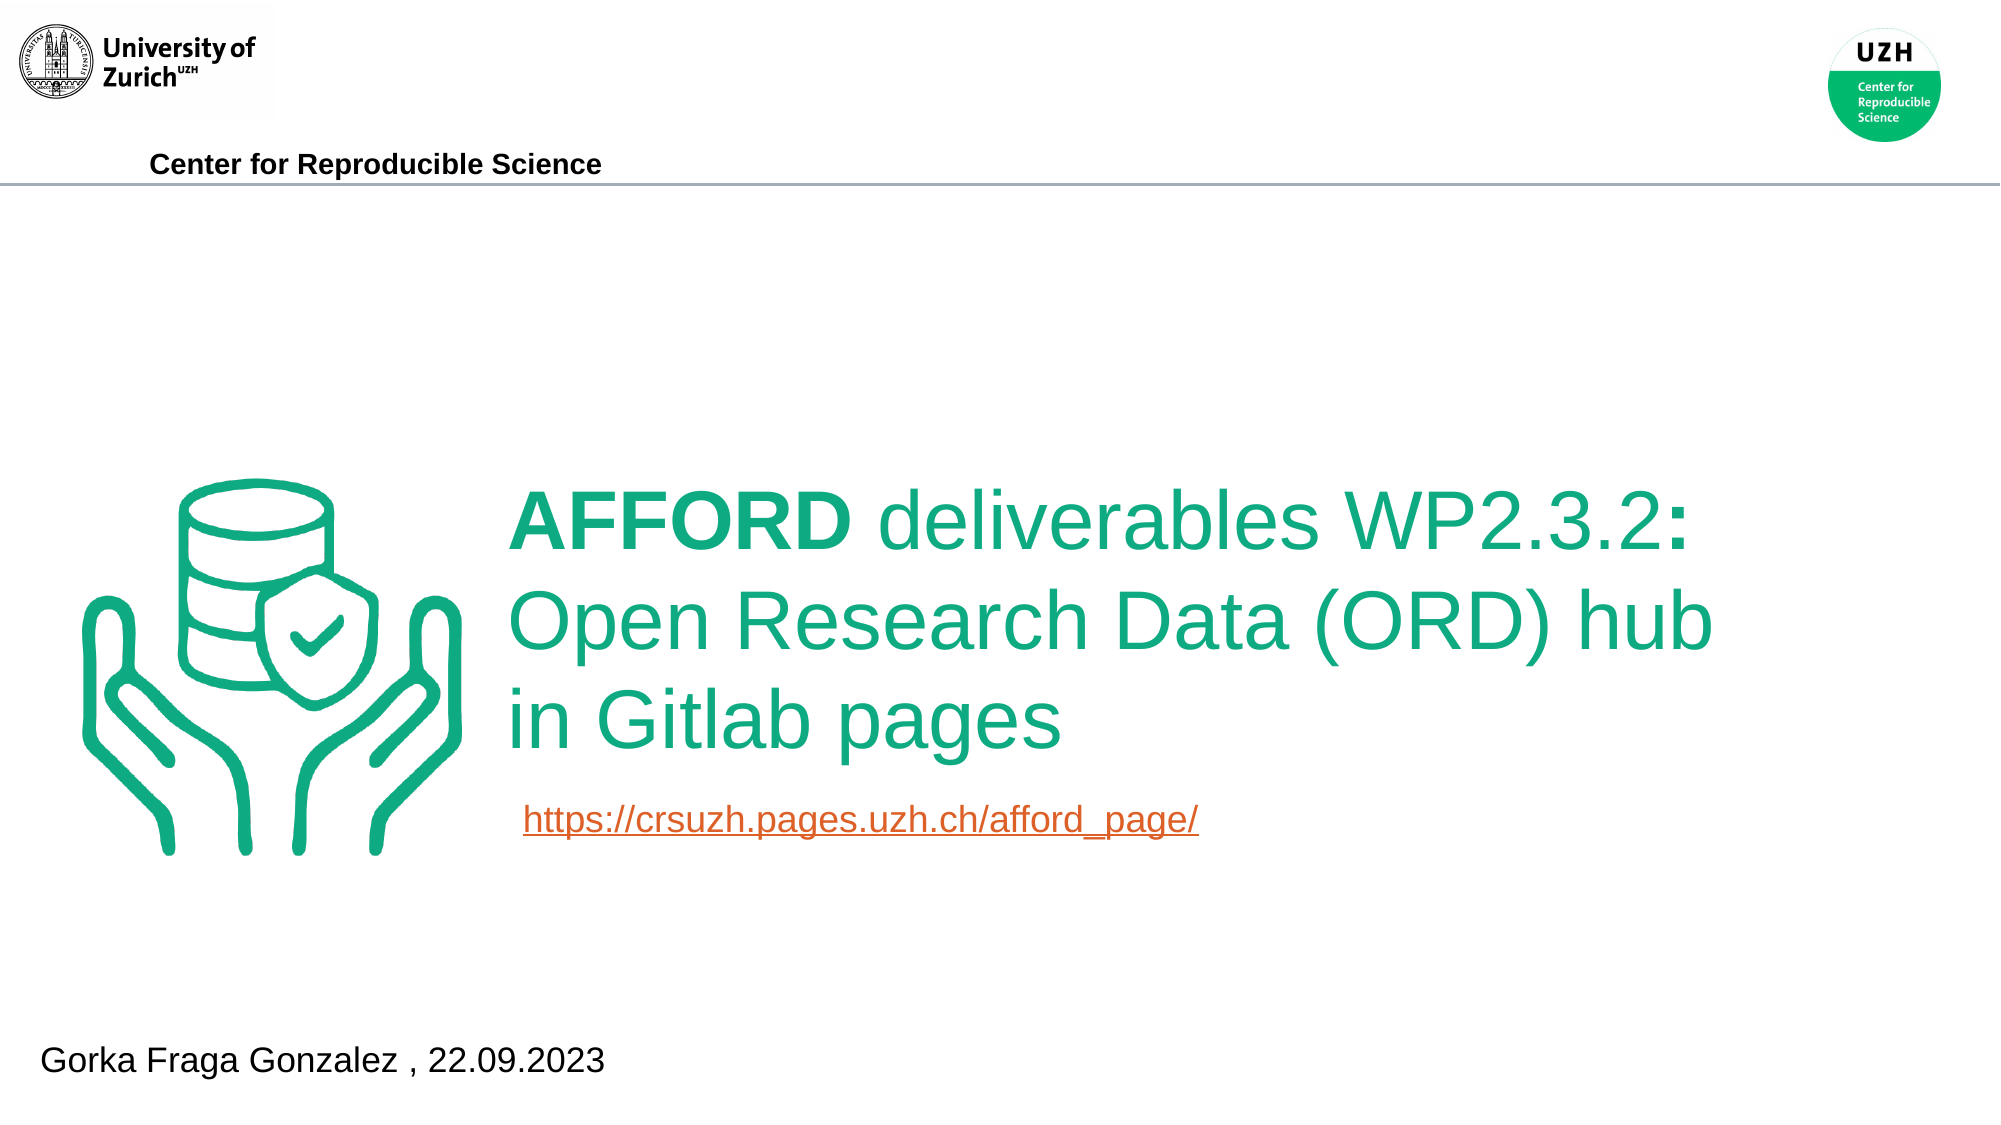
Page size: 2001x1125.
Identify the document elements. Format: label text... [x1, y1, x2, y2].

subtitle Gorka Fraga Gonzalez , 22.09.2023 [40, 1036, 1742, 1113]
text_box AFFORD deliverables WP2.3.2: Open Research Data (ORD) hub in Gitlab pages [507, 459, 1793, 780]
picture [81, 478, 463, 856]
picture [1828, 28, 1941, 142]
text_box https://crsuzh.pages.uzh.ch/afford_page/ [507, 780, 1758, 856]
picture [0, 3, 275, 120]
